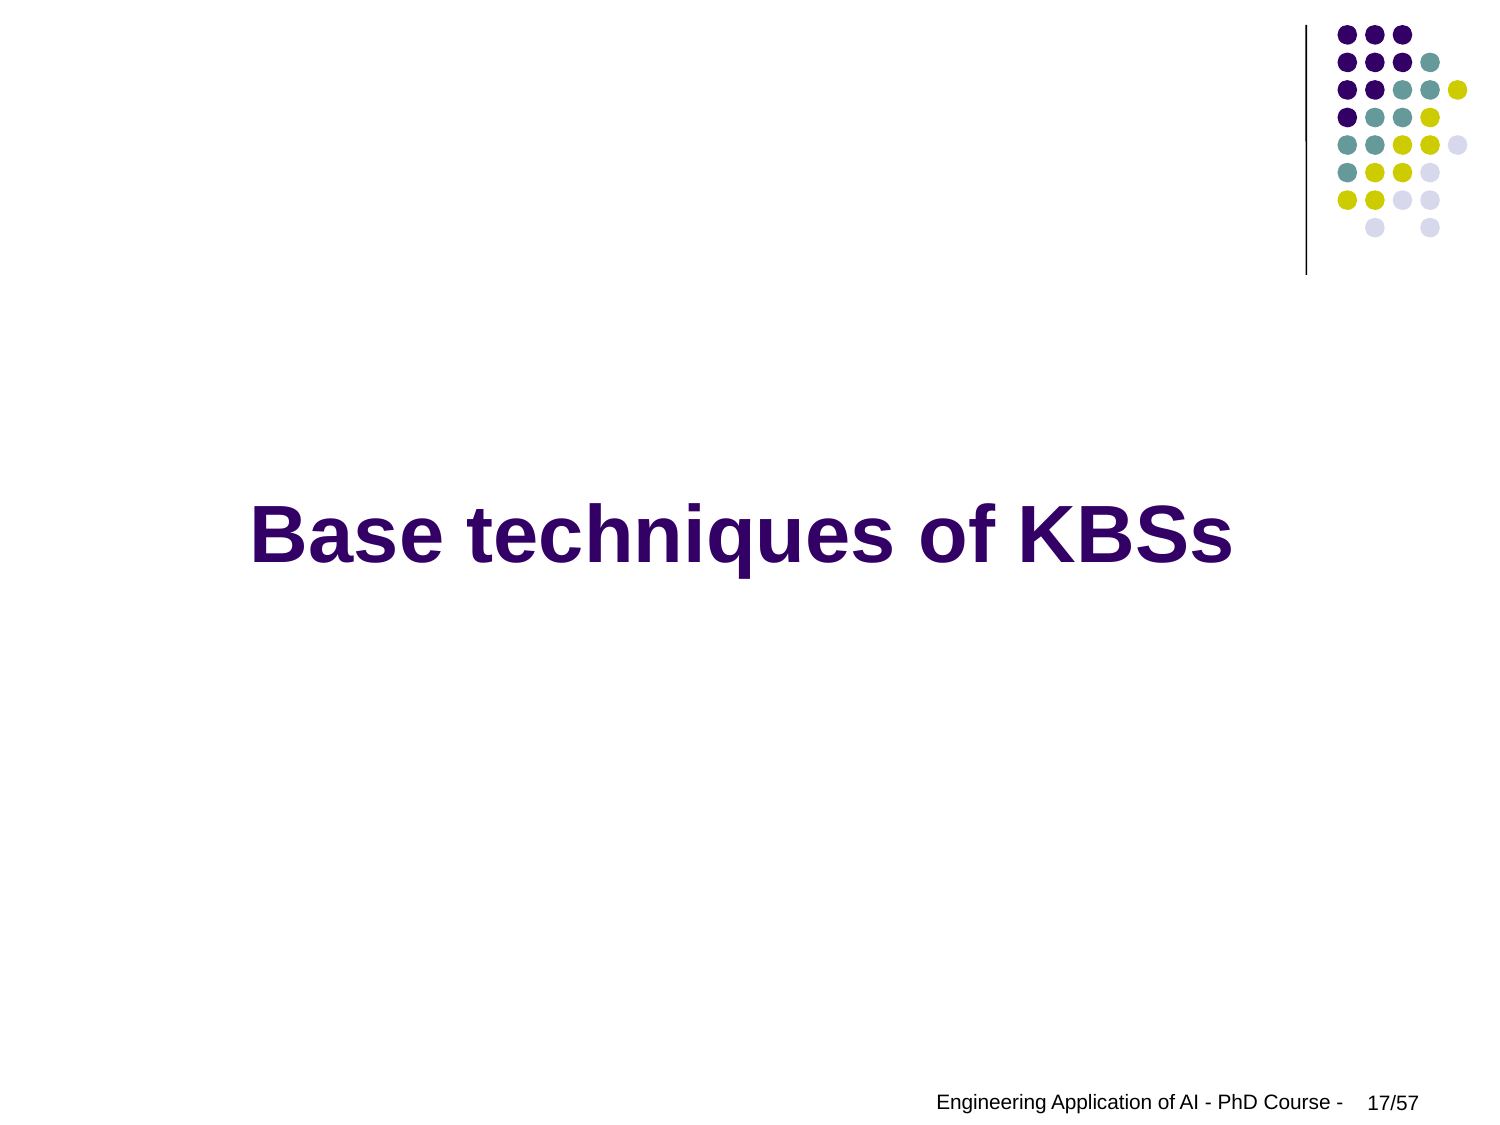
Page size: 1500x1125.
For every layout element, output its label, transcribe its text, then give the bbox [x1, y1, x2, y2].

slide_number 17/57 [1352, 1082, 1448, 1125]
footer Engineering Application of AI - PhD Course - [855, 1080, 1365, 1125]
title Base techniques of KBSs [123, 373, 1362, 587]
